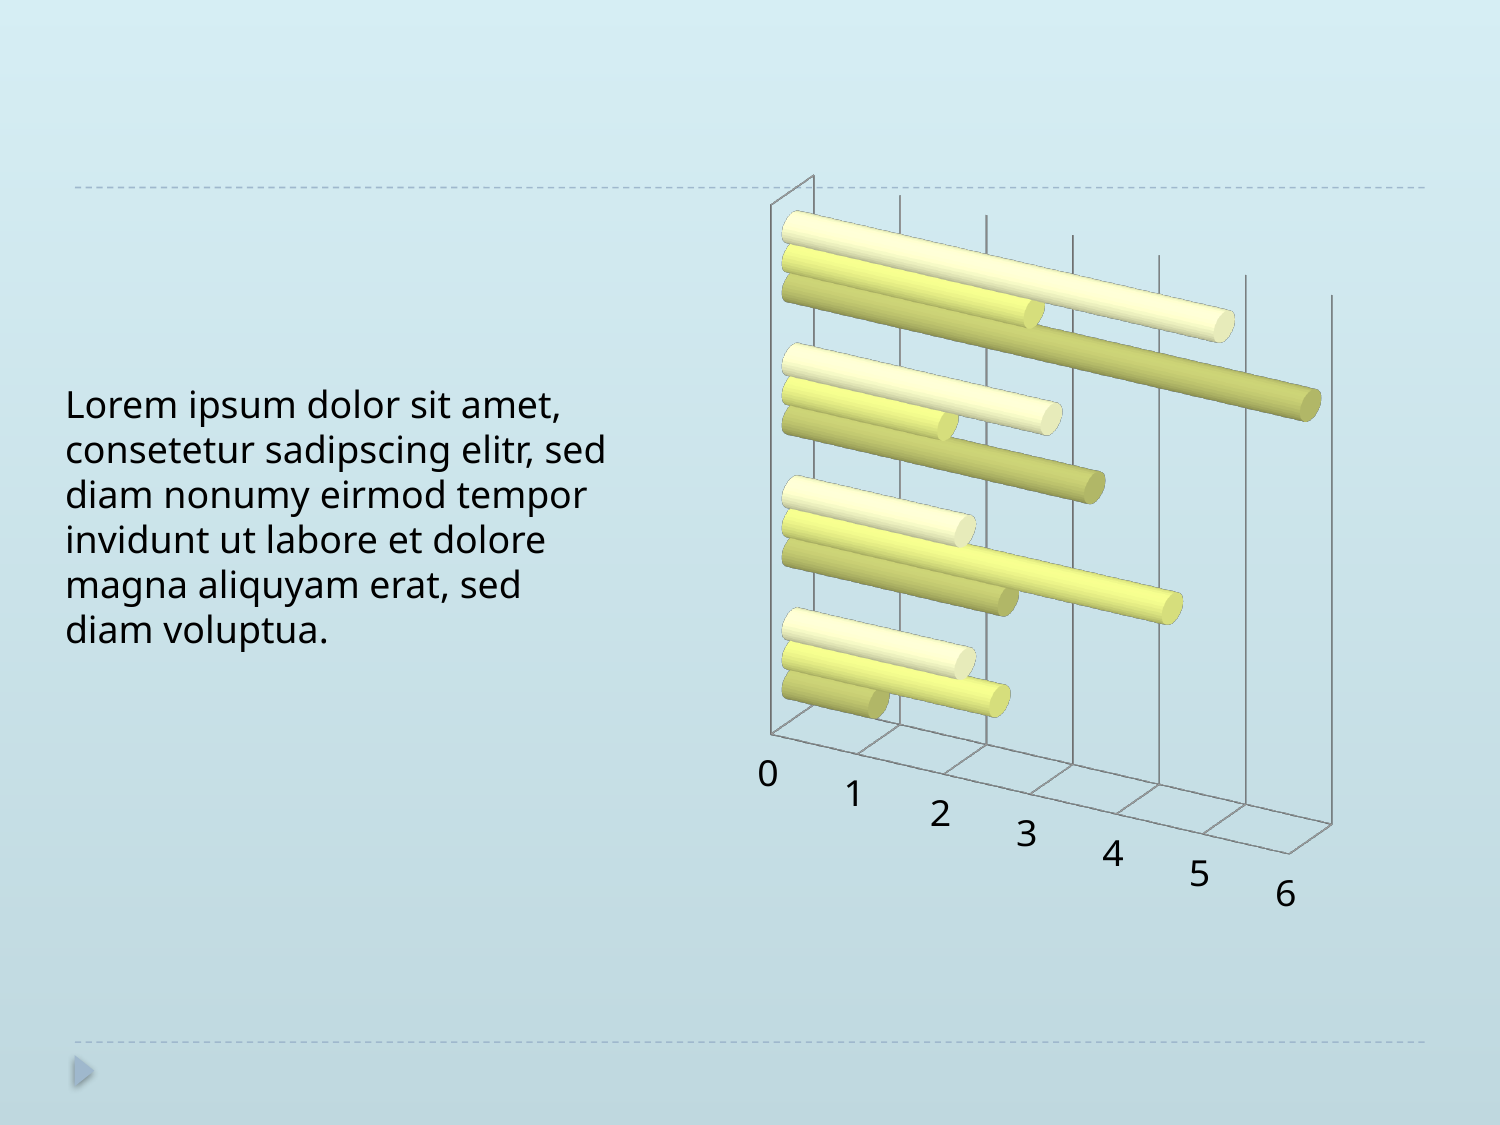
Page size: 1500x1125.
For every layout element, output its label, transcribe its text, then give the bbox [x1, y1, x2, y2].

chart [641, 160, 1424, 918]
text_box Lorem ipsum dolor sit amet, consetetur sadipscing elitr, sed diam nonumy eirmod tempor invidunt ut labore et dolore magna aliquyam erat, sed diam voluptua. [50, 373, 629, 659]
